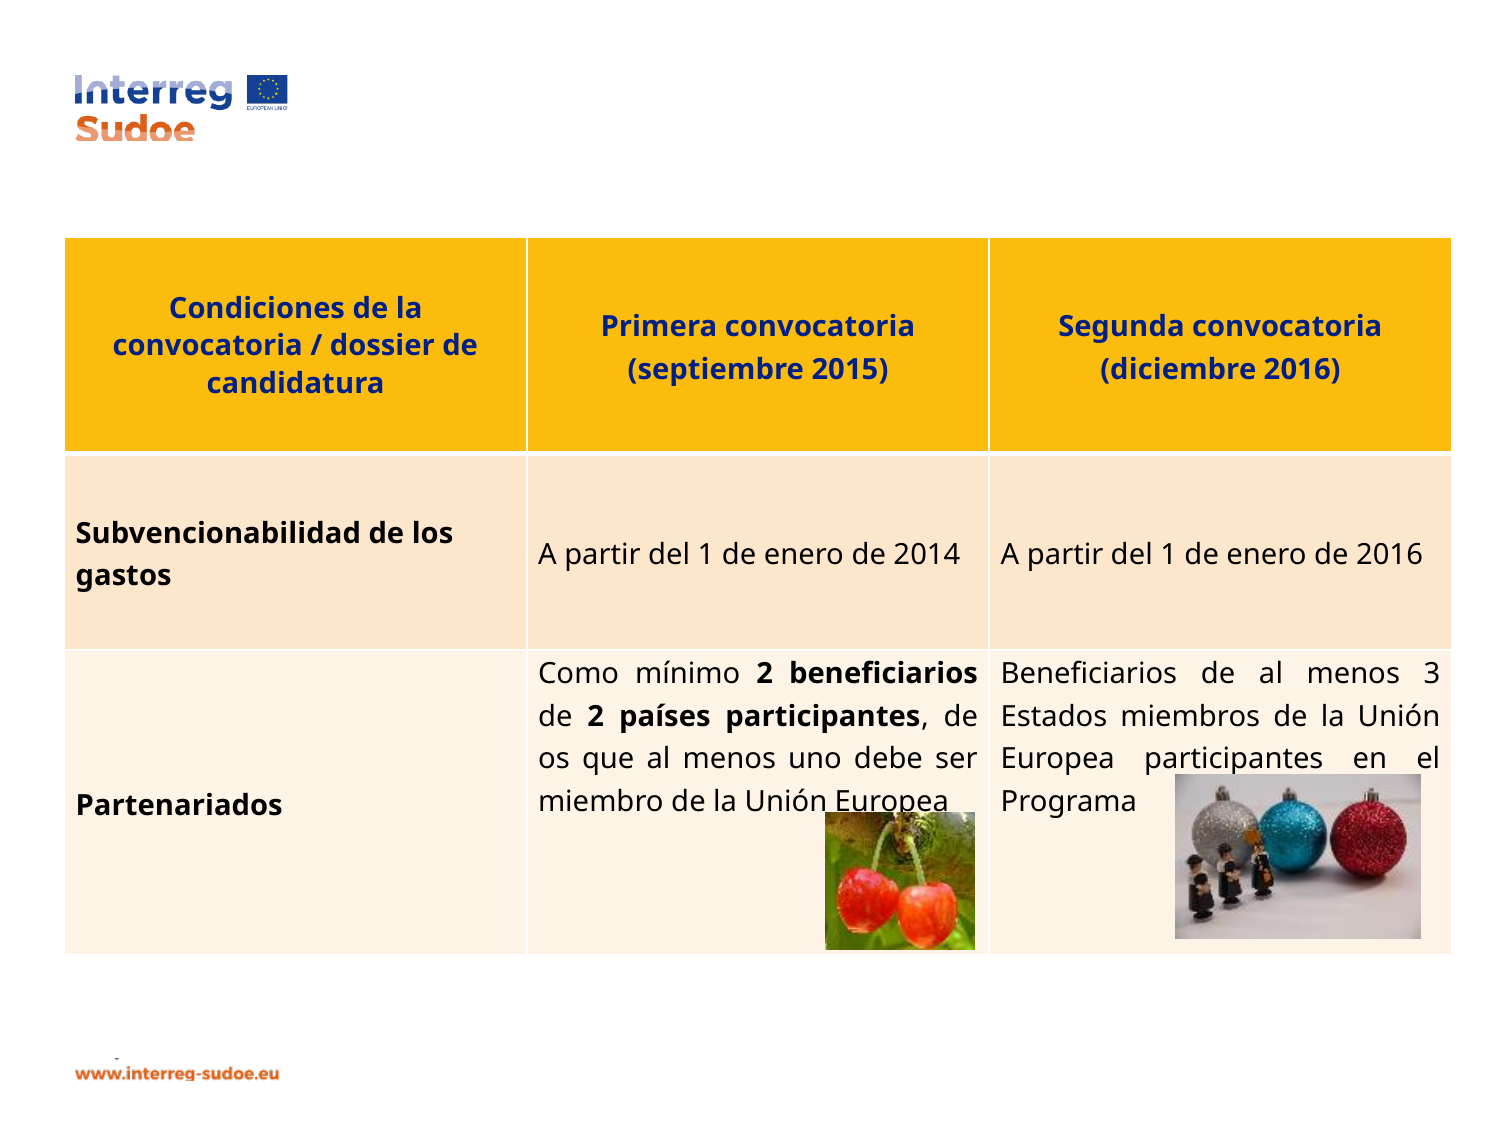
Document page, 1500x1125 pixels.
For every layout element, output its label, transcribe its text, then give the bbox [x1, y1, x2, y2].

table_header Segunda convocatoria (diciembre 2016) [990, 238, 1451, 451]
table_cell Beneficiarios de al menos 3 Estados miembros de la Unión Europea participantes en el Programa [990, 651, 1451, 954]
table_cell A partir del 1 de enero de 2014 [528, 456, 988, 649]
table_cell Partenariados [65, 651, 526, 954]
picture [1174, 774, 1421, 939]
table_cell A partir del 1 de enero de 2016 [990, 456, 1451, 649]
table_header Primera convocatoria (septiembre 2015) [528, 238, 988, 451]
table_cell Subvencionabilidad de los gastos [65, 456, 526, 649]
table_cell Como mínimo 2 beneficiarios de 2 países participantes, de os que al menos uno debe ser miembro de la Unión Europea [528, 651, 988, 954]
picture [824, 812, 975, 951]
table_header Condiciones de la convocatoria / dossier de candidatura [65, 238, 526, 451]
list [62, 332, 1438, 972]
